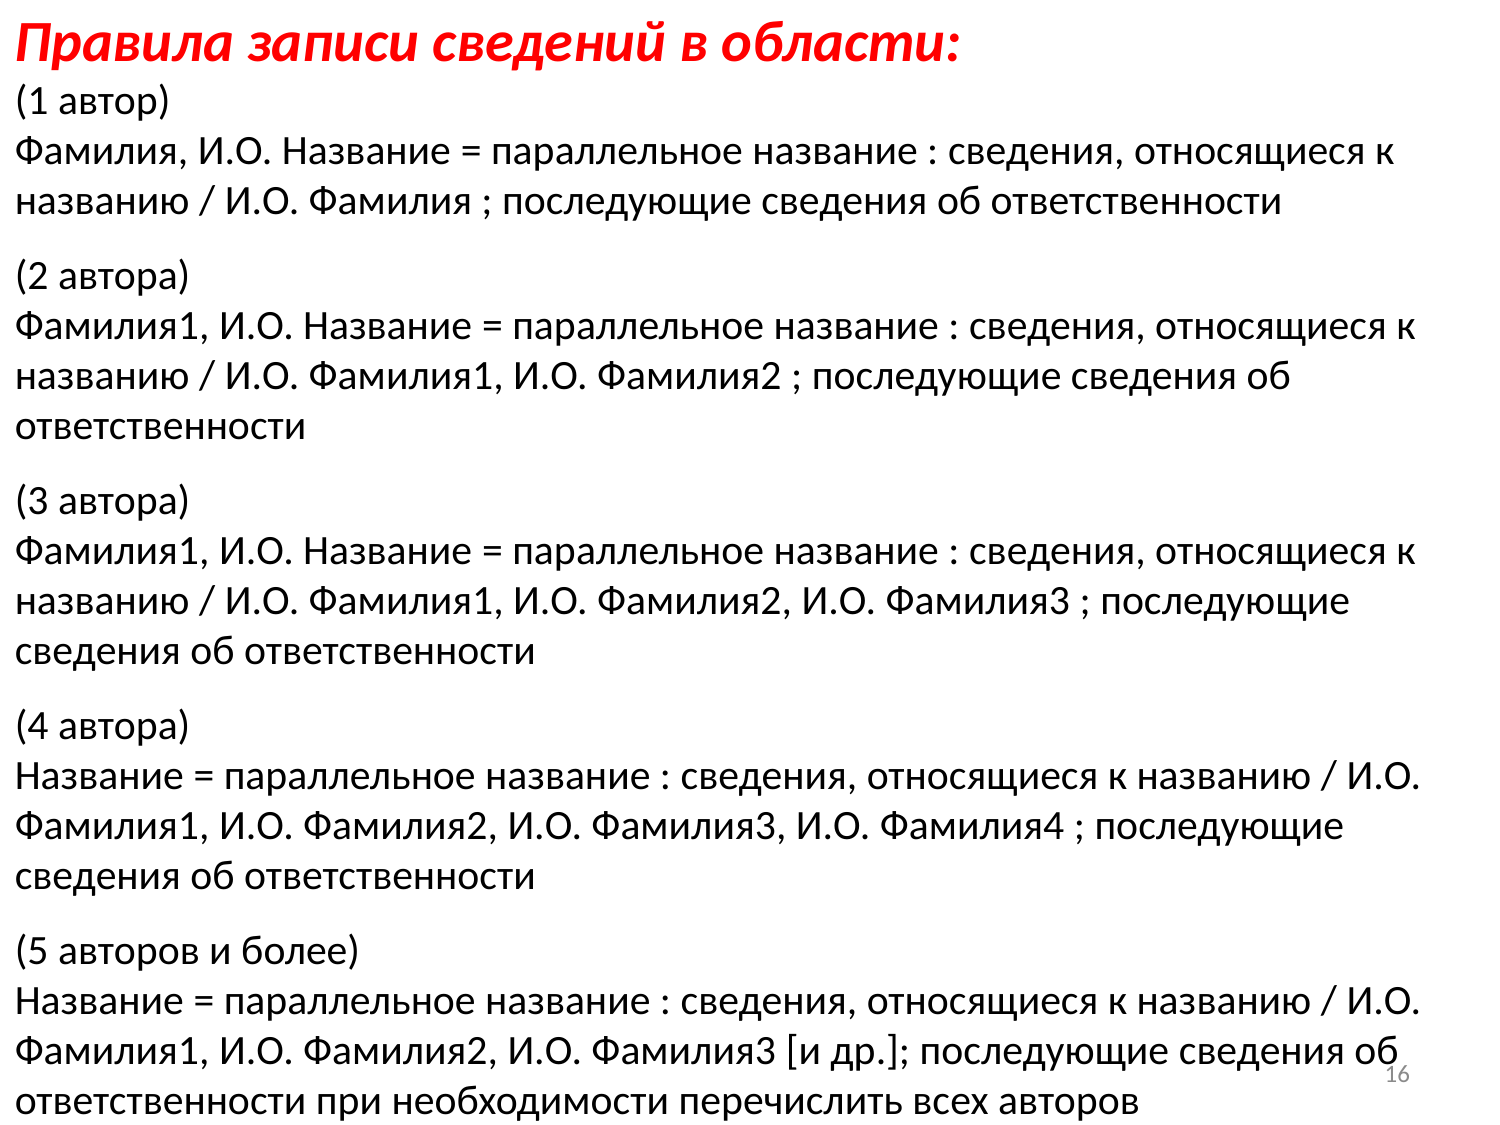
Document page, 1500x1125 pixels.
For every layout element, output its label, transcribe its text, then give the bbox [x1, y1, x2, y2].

text_box Правила записи сведений в области: (1 автор) Фамилия, И.О. Название = параллельное название : сведения, относящиеся к названию / И.О. Фамилия ; последующие сведения об ответственности (2 автора) Фамилия1, И.О. Название = параллельное название : сведения, относящиеся к названию / И.О. Фамилия1, И.О. Фамилия2 ; последующие сведения об ответственности (3 автора) Фамилия1, И.О. Название = параллельное название : сведения, относящиеся к названию / И.О. Фамилия1, И.О. Фамилия2, И.О. Фамилия3 ; последующие сведения об ответственности (4 автора) Название = параллельное название : сведения, относящиеся к названию / И.О. Фамилия1, И.О. Фамилия2, И.О. Фамилия3, И.О. Фамилия4 ; последующие сведения об ответственности (5 авторов и более) Название = параллельное название : сведения, относящиеся к названию / И.О. Фамилия1, И.О. Фамилия2, И.О. Фамилия3 [и др.]; последующие сведения об ответственности при необходимости перечислить всех авторов [0, 0, 1483, 1125]
